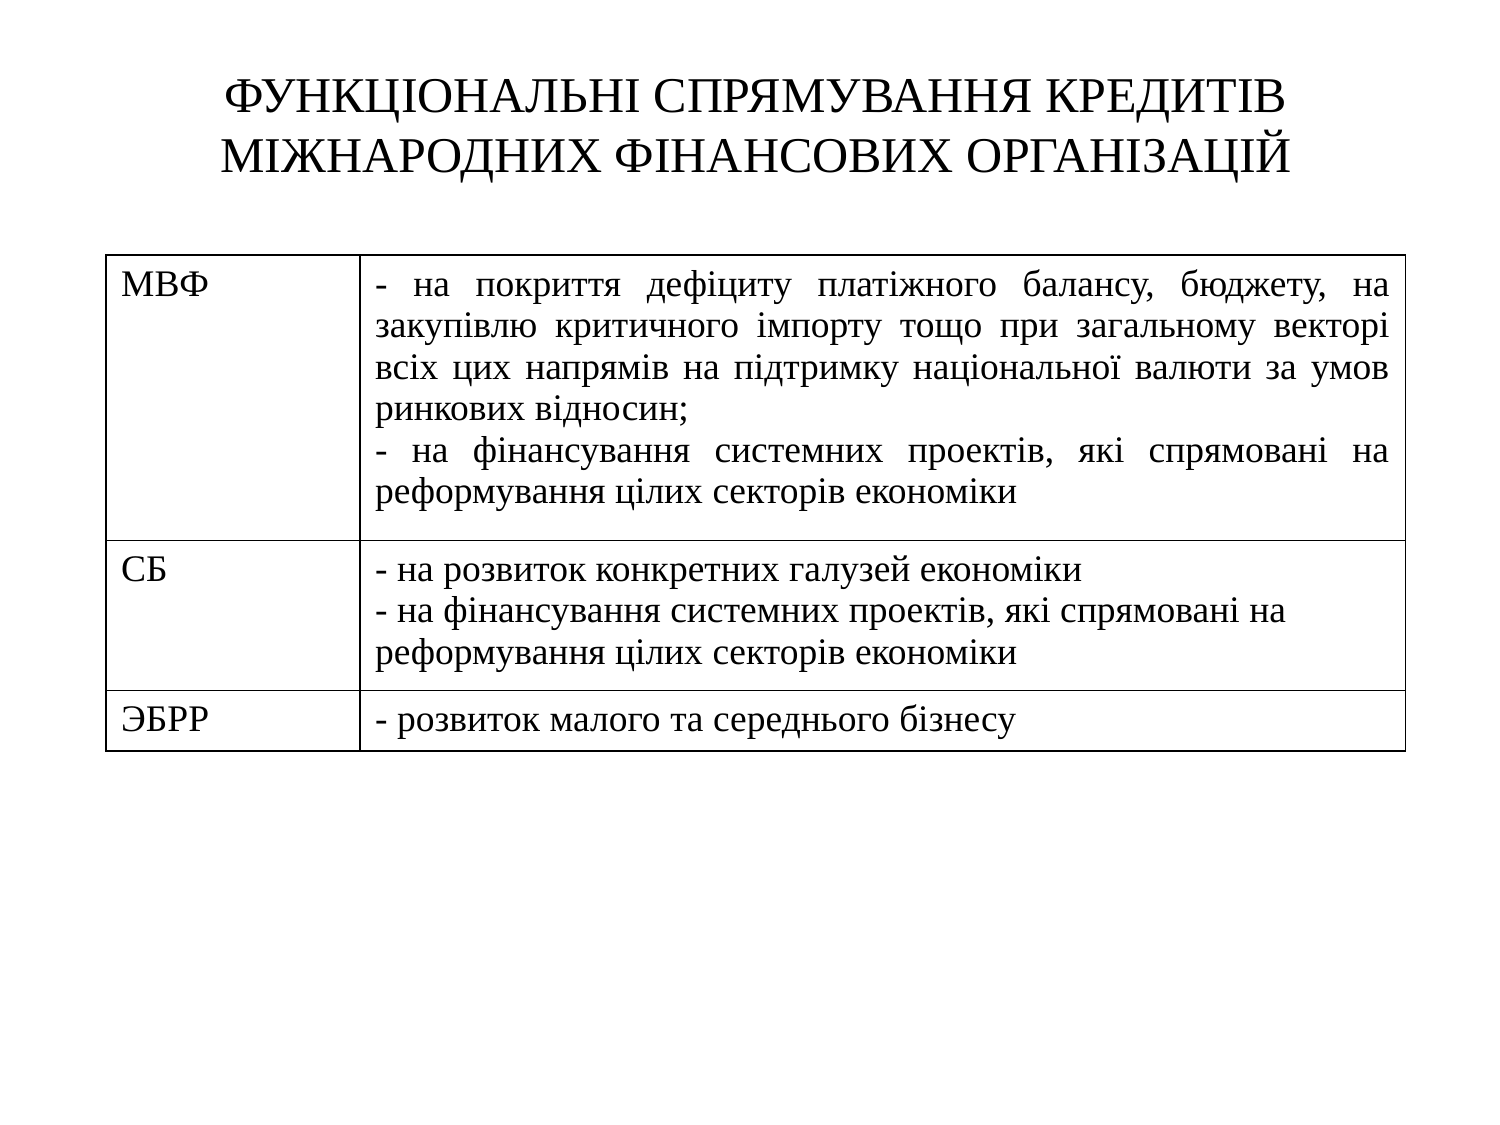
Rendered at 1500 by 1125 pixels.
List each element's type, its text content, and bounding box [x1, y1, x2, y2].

table_cell - розвиток малого та середнього бізнесу [361, 691, 1405, 750]
table_cell - на розвиток конкретних галузей економіки - на фінансування системних проектів, які спрямовані на реформування цілих секторів економіки [361, 541, 1405, 690]
table_cell СБ [107, 541, 359, 690]
table_cell ЭБРР [107, 691, 359, 750]
table_header МВФ [107, 256, 359, 540]
text_box ФУНКЦІОНАЛЬНІ СПРЯМУВАННЯ КРЕДИТІВ МІЖНАРОДНИХ ФІНАНСОВИХ ОРГАНІЗАЦІЙ [41, 54, 1471, 190]
table_header - на покриття дефіциту платіжного балансу, бюджету, на закупівлю критичного імпорту тощо при загальному векторі всіх цих напрямів на підтримку національної валюти за умов ринкових відносин; - на фінансування системних проектів, які спрямовані на реформування цілих секторів економіки [361, 256, 1405, 540]
